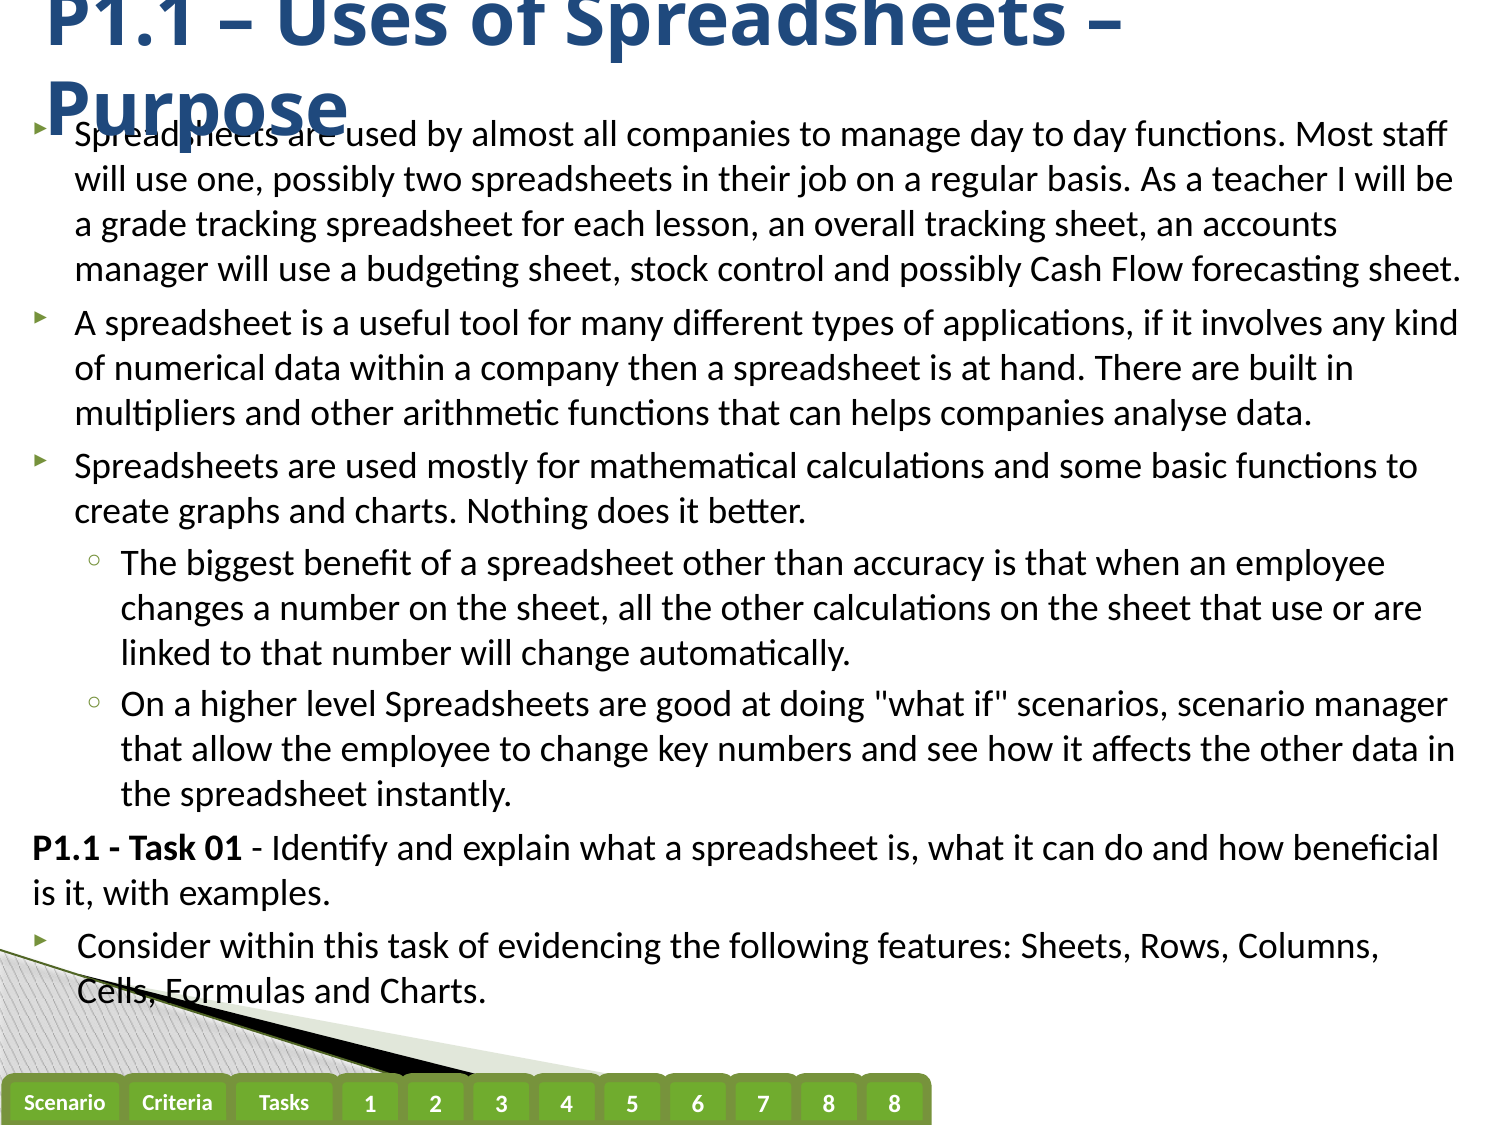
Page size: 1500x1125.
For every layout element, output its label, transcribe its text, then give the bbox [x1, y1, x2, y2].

title P1.1 – Uses of Spreadsheets – Purpose [29, 30, 1463, 90]
list Spreadsheets are used by almost all companies to manage day to day functions. Most staff will use one, possibly two spreadsheets in their job on a regular basis. As a teacher I will be a grade tracking spreadsheet for each lesson, an overall tracking sheet, an accounts manager will use a budgeting sheet, stock control and possibly Cash Flow forecasting sheet. A spreadsheet is a useful tool for many different types of applications, if it involves any kind of numerical data within a company then a spreadsheet is at hand. There are built in multipliers and other arithmetic functions that can helps companies analyse data. Spreadsheets are used mostly for mathematical calculations and some basic functions to create graphs and charts. Nothing does it better. The biggest benefit of a spreadsheet other than accuracy is that when an employee changes a number on the sheet, all the other calculations on the sheet that use or are linked to that number will change automatically. On a higher level Spreadsheets are good at doing "what if" scenarios, scenario manager that allow the employee to change key numbers and see how it affects the other data in the spreadsheet instantly. P1.1 - Task 01 - Identify and explain what a spreadsheet is, what it can do and how beneficial is it, with examples. Consider within this task of evidencing the following features: Sheets, Rows, Columns, Cells, Formulas and Charts. [17, 101, 1483, 1047]
